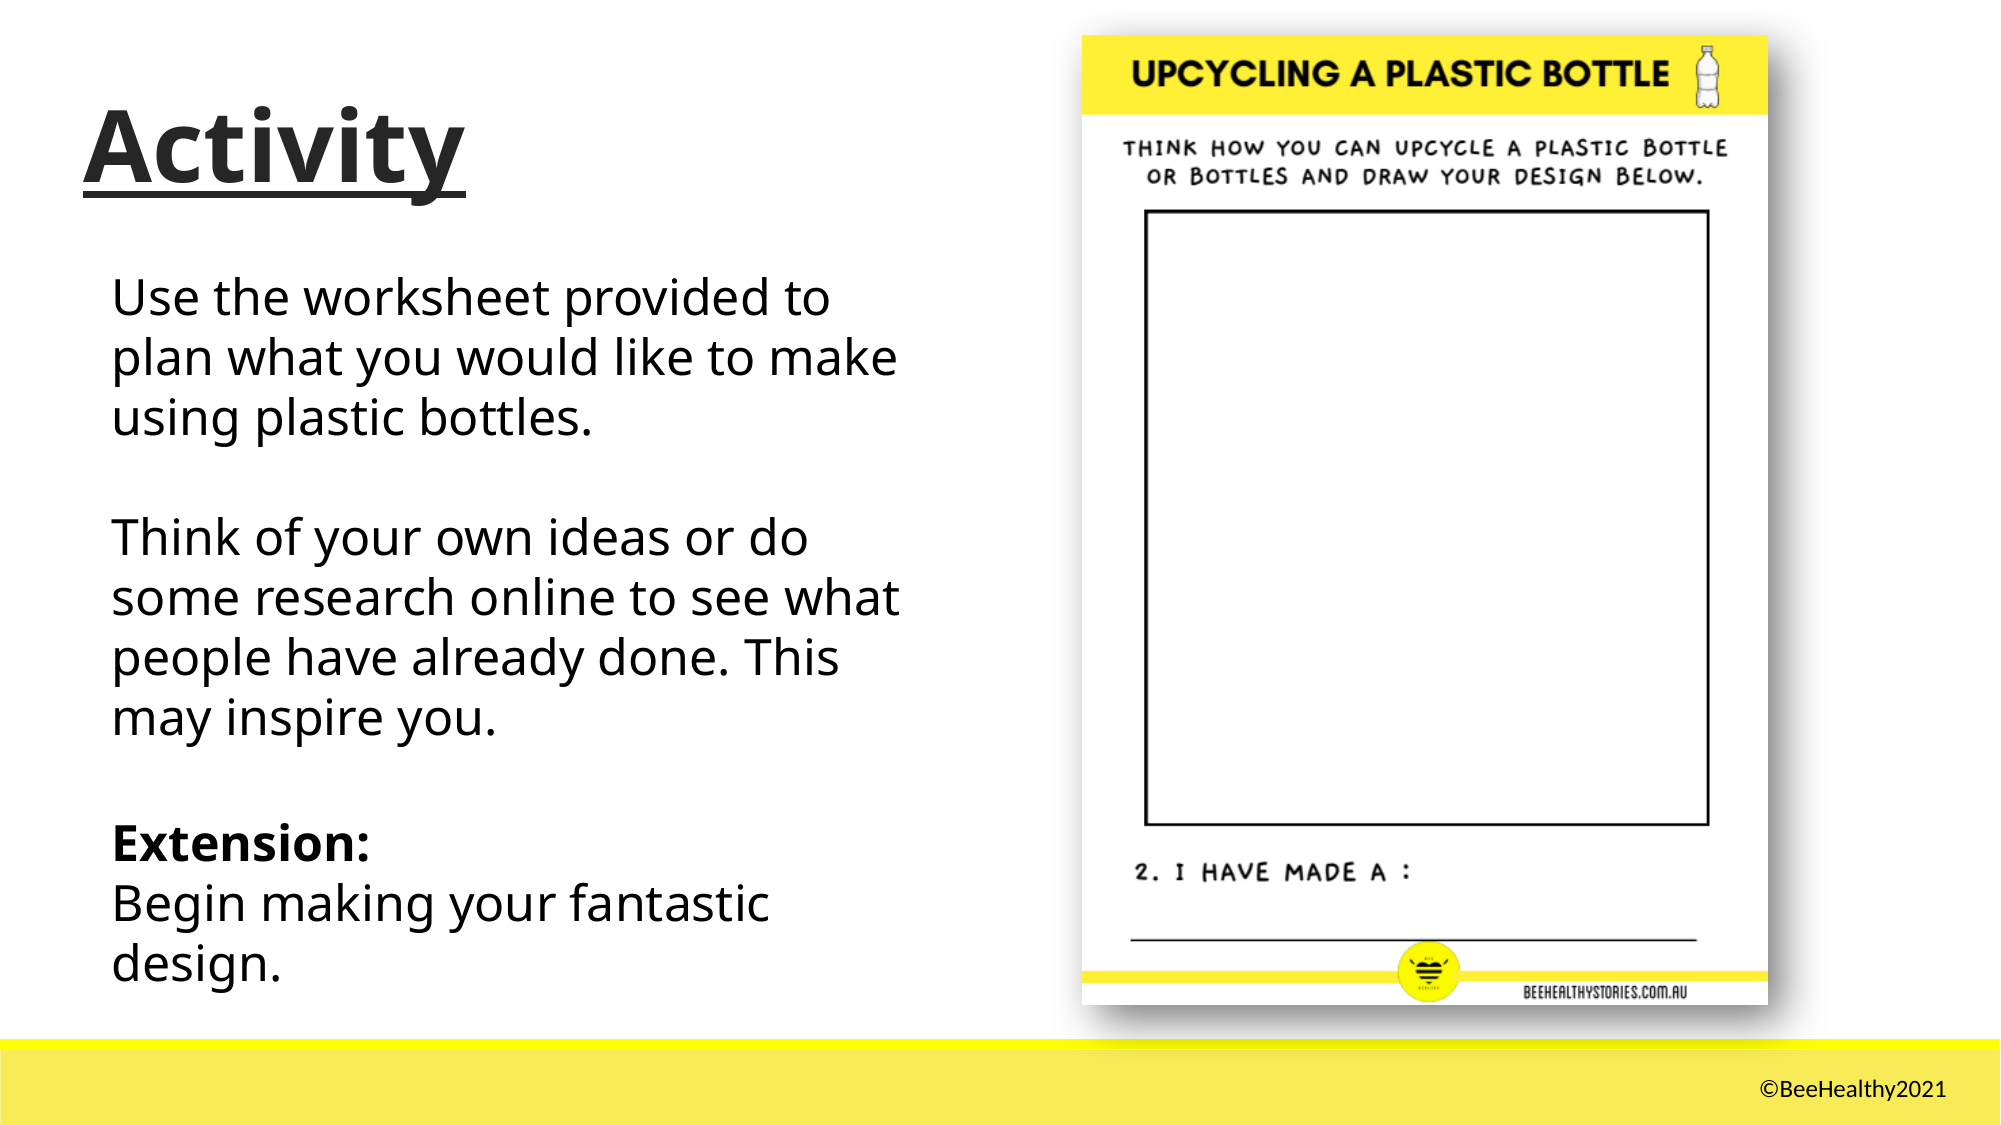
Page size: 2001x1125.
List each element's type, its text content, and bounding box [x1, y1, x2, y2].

picture [1081, 34, 1768, 1006]
text_box Extension: Begin making your fantastic design. [97, 804, 857, 999]
text_box Use the worksheet provided to plan what you would like to make using plastic bottles. Think of your own ideas or do some research online to see what people have already done. This may inspire you. [97, 258, 945, 753]
text_box Activity [68, 75, 481, 211]
